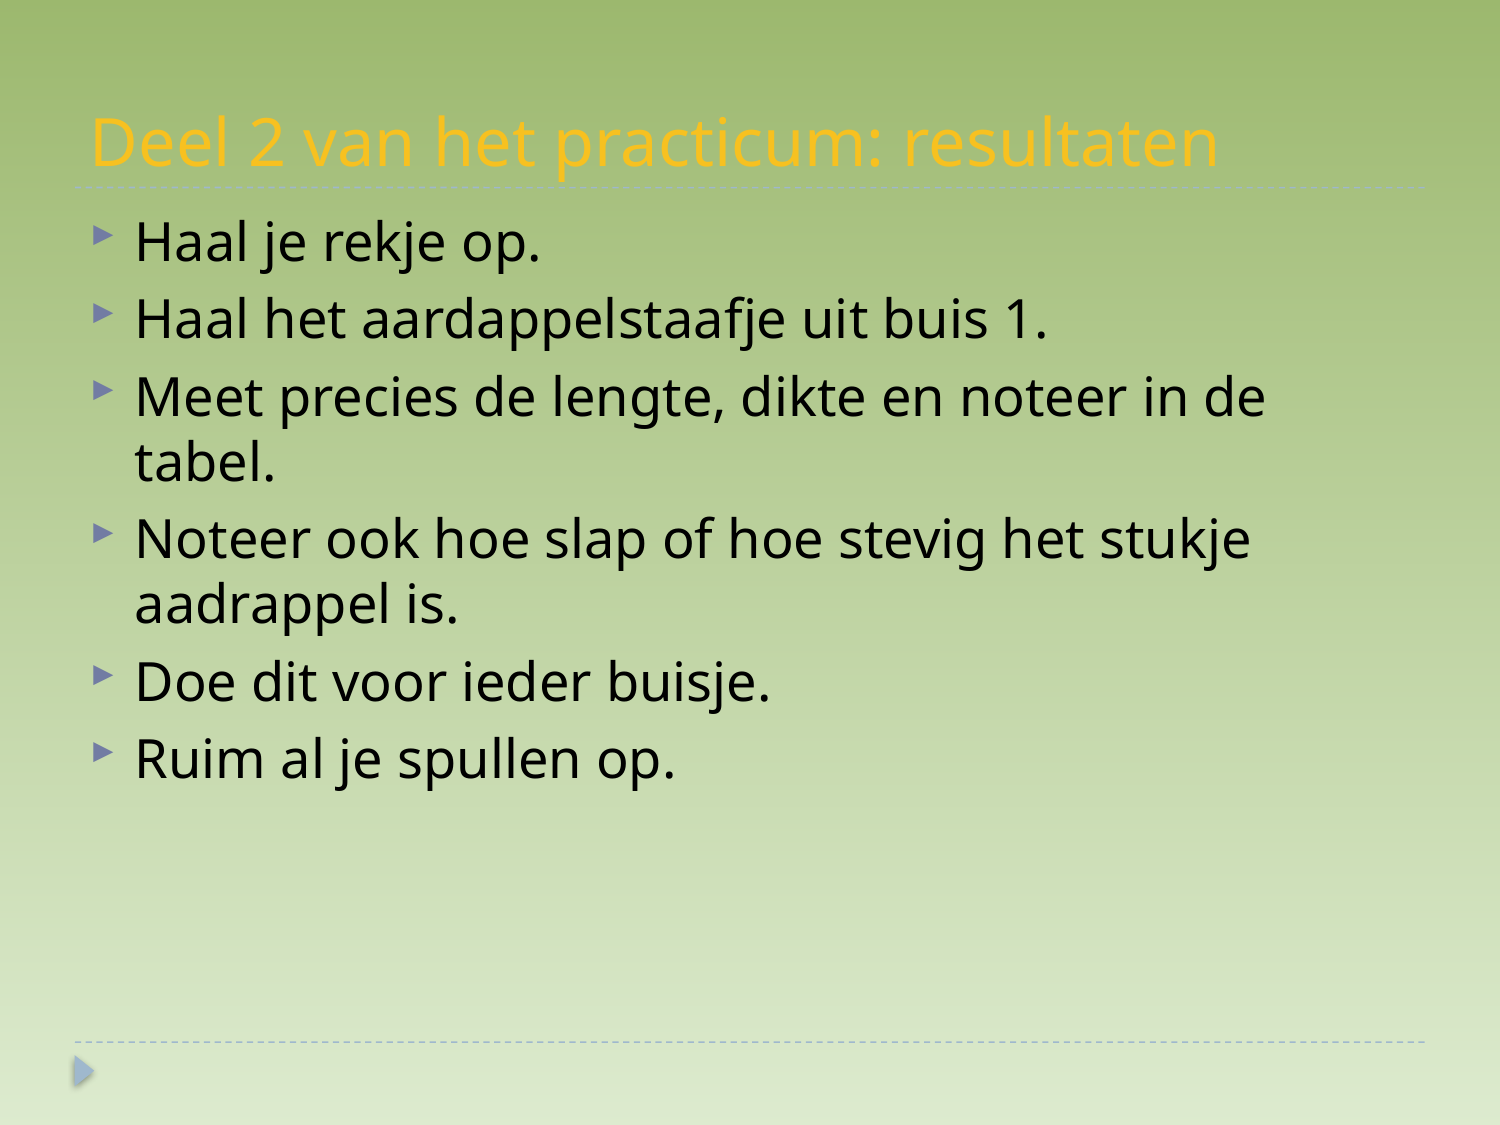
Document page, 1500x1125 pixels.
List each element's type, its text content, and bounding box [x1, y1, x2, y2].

list Haal je rekje op. Haal het aardappelstaafje uit buis 1. Meet precies de lengte, dikte en noteer in de tabel. Noteer ook hoe slap of hoe stevig het stukje aadrappel is. Doe dit voor ieder buisje. Ruim al je spullen op. [75, 200, 1425, 1010]
title Deel 2 van het practicum: resultaten [75, 24, 1425, 188]
